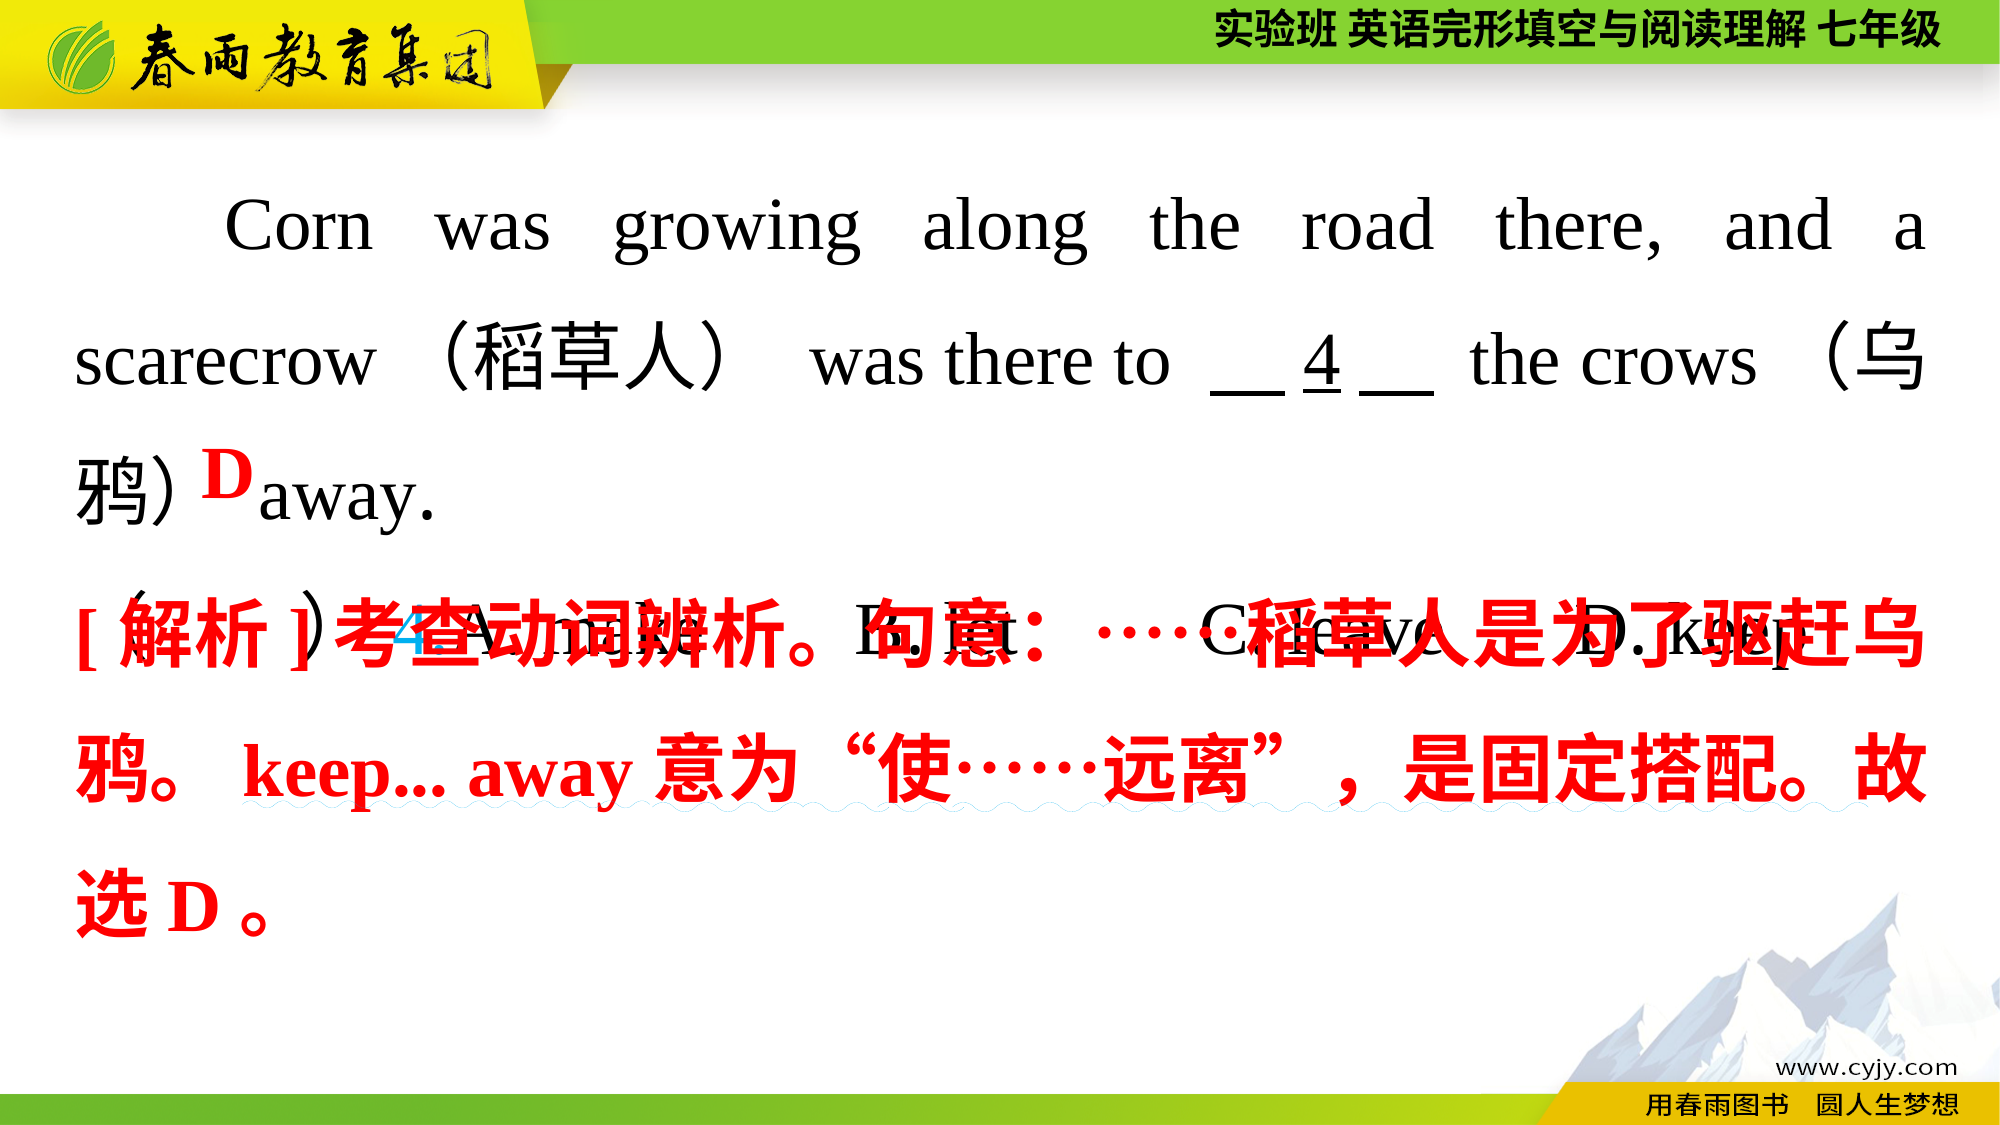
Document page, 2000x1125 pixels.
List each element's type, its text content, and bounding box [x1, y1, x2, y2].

list Corn was growing along the road there, and a scarecrow（稻草人） was there to 4 the crows（乌鸦） away. （ ）4.A. make B. let C. leave D. keep [59, 122, 1944, 533]
picture [0, 0, 2000, 1125]
text_box [解析]考查动词辨析。句意：……稻草人是为了驱赶乌鸦。keep... away意为“使……远离”，是固定搭配。故选D。 [59, 533, 1944, 954]
text_box D [186, 416, 271, 522]
